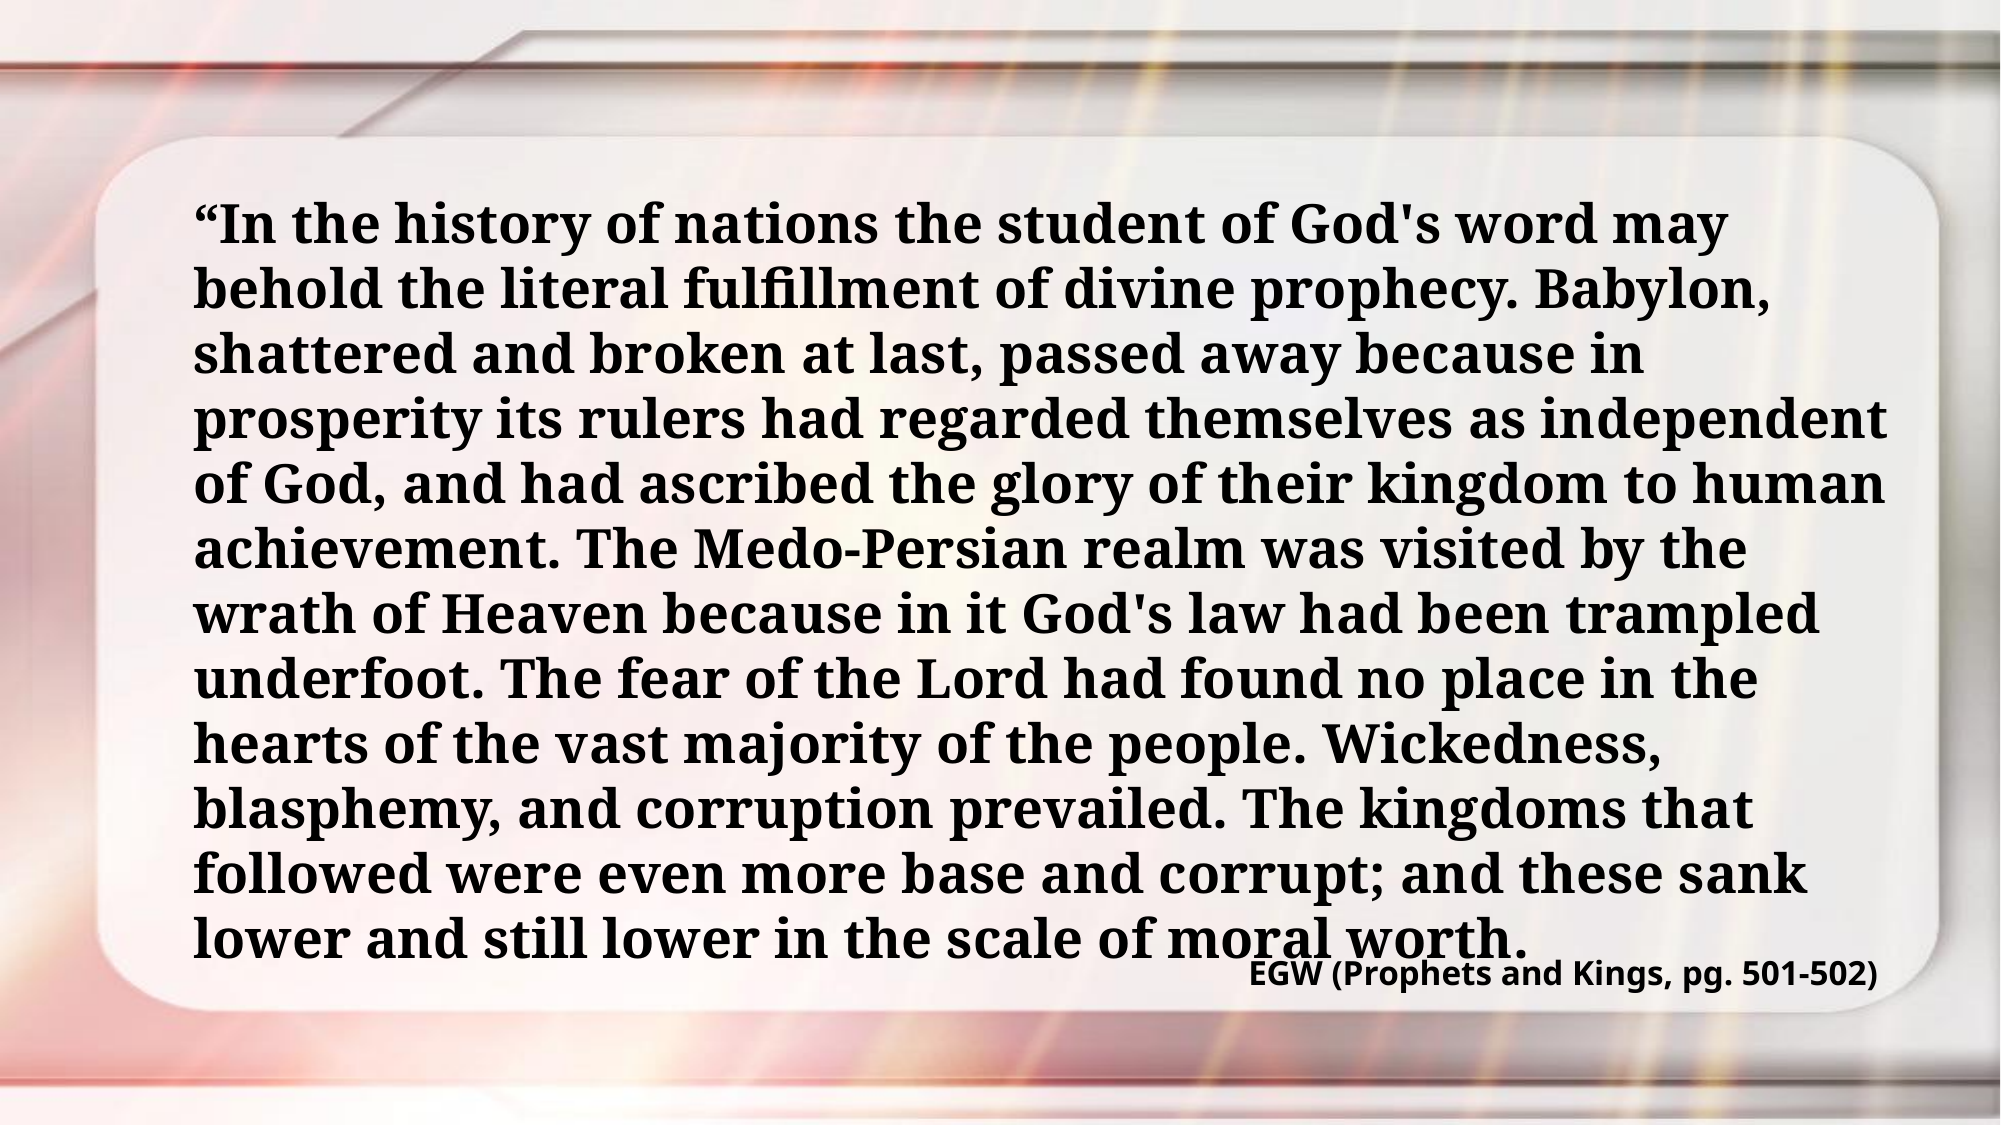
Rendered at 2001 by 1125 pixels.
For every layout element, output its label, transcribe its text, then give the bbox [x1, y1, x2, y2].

picture [0, 0, 2001, 1125]
text_box EGW (Prophets and Kings, pg. 501-502) [1233, 944, 1894, 1000]
text_box “In the history of nations the student of God's word may behold the literal fulfillment of divine prophecy. Babylon, shattered and broken at last, passed away because in prosperity its rulers had regarded themselves as independent of God, and had ascribed the glory of their kingdom to human achievement. The Medo-Persian realm was visited by the wrath of Heaven because in it God's law had been trampled underfoot. The fear of the Lord had found no place in the hearts of the vast majority of the people. Wickedness, blasphemy, and corruption prevailed. The kingdoms that followed were even more base and corrupt; and these sank lower and still lower in the scale of moral worth. [178, 182, 1909, 977]
